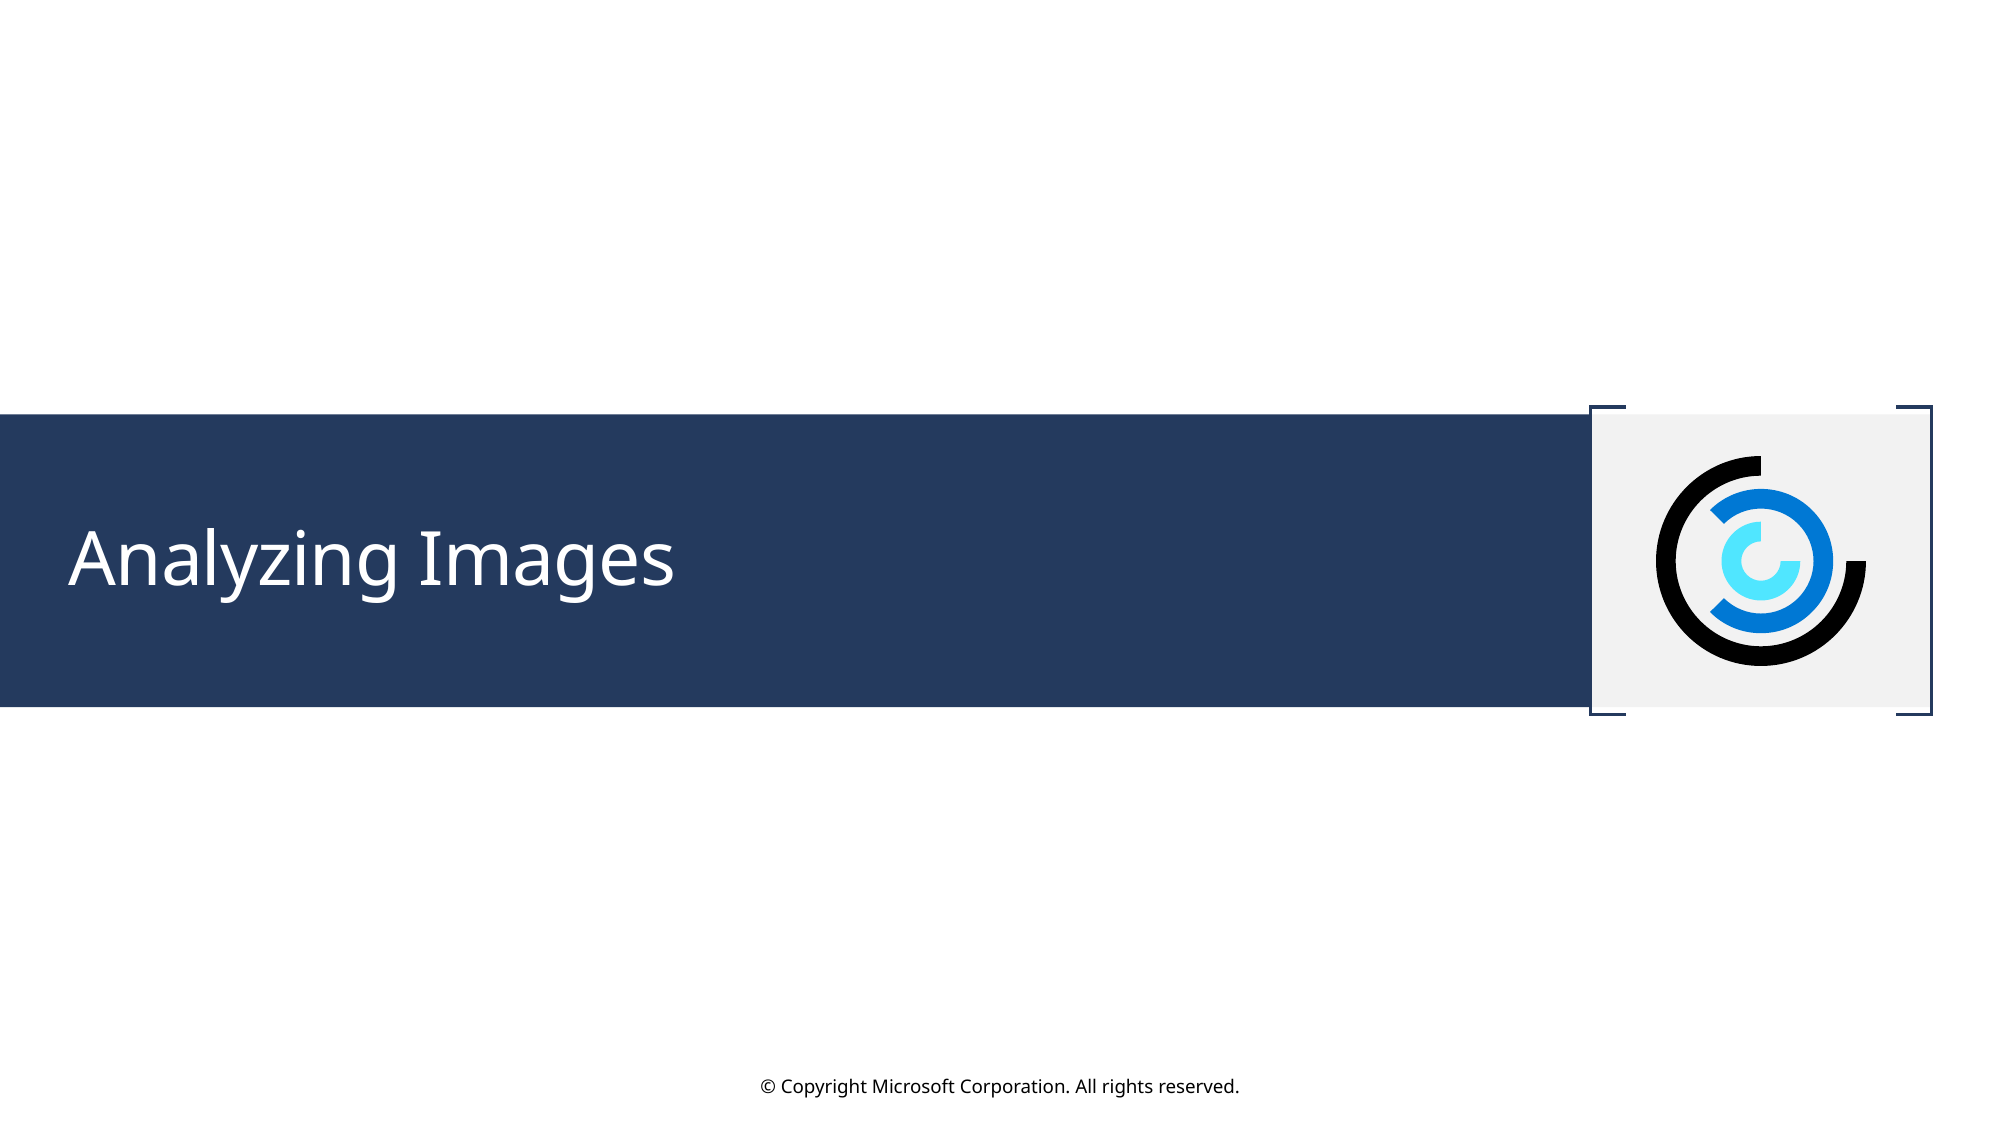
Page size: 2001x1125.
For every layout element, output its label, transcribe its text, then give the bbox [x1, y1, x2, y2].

title Analyzing Images [68, 414, 1577, 708]
picture [1655, 455, 1867, 667]
